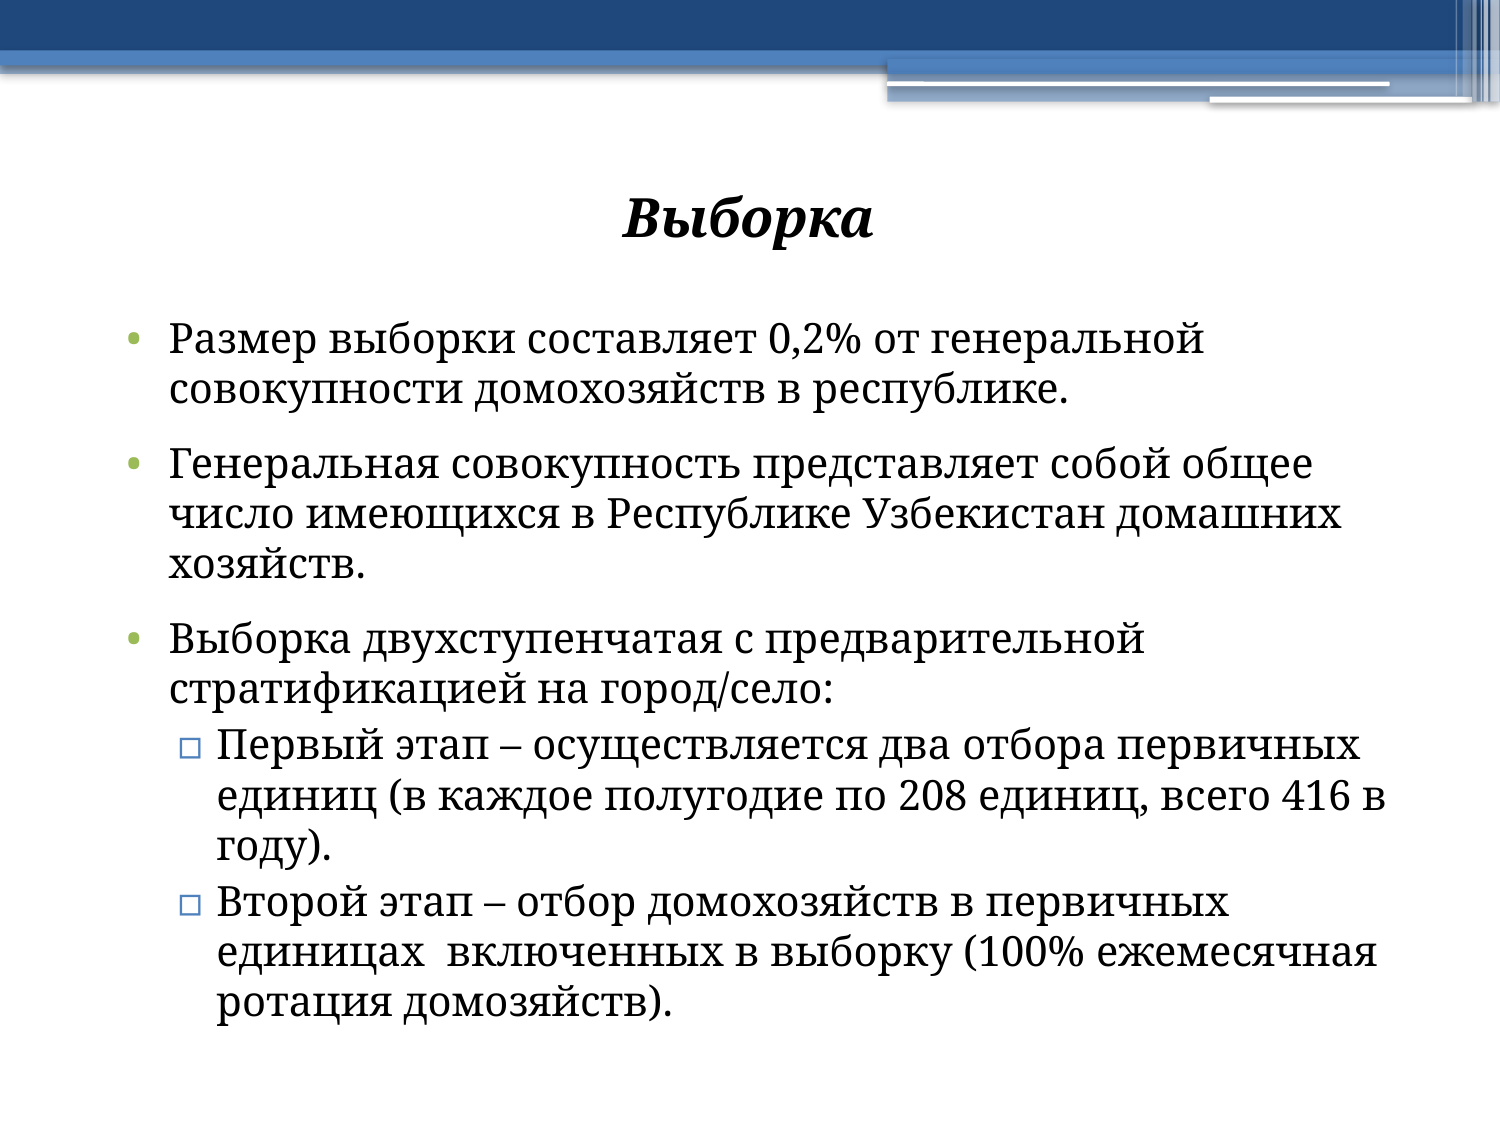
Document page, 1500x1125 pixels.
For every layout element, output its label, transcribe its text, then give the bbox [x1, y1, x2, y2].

list Размер выборки составляет 0,2% от генеральной совокупности домохозяйств в республике. Генеральная совокупность представляет собой общее число имеющихся в Республике Узбекистан домашних хозяйств. Выборка двухступенчатая с предварительной стратификацией на город/село: Первый этап – осуществляется два отбора первичных единиц (в каждое полугодие по 208 единиц, всего 416 в году). Второй этап – отбор домохозяйств в первичных единицах включенных в выборку (100% ежемесячная ротация домозяйств). [93, 304, 1414, 1067]
title Выборка [75, 185, 1425, 247]
